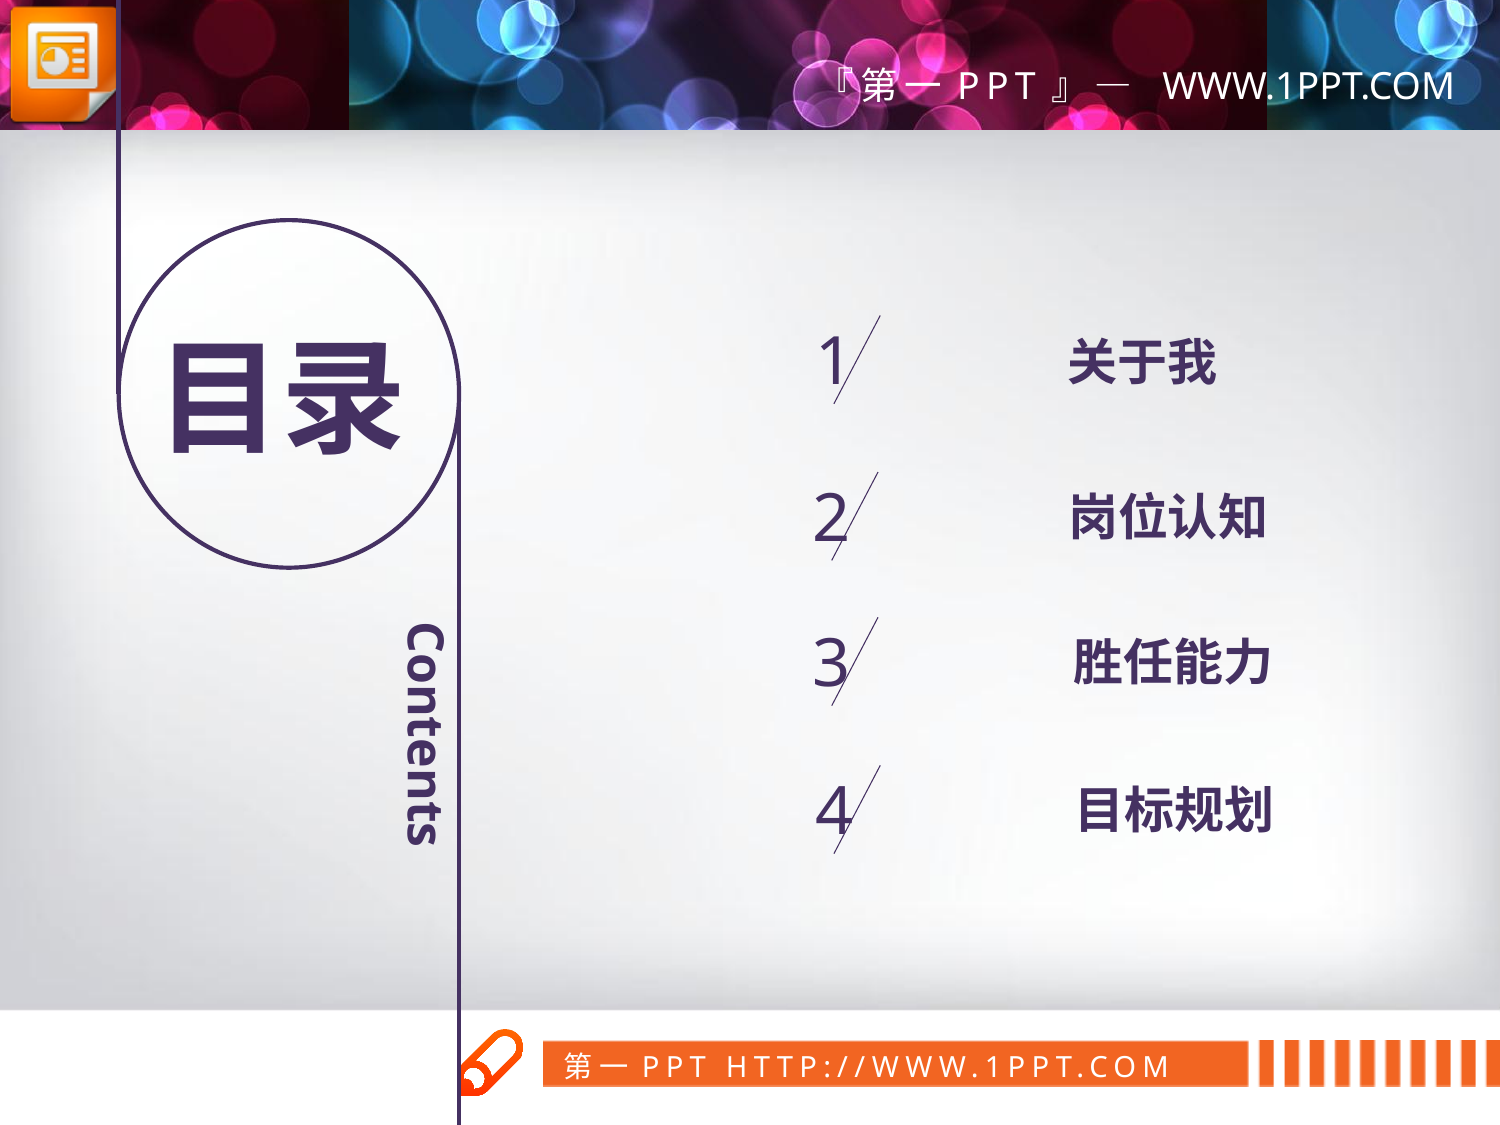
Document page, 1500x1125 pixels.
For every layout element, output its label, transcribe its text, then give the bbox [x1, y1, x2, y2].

text_box 4 [800, 760, 1143, 856]
text_box 3 [798, 612, 1141, 708]
text_box 关于我 [1052, 322, 1405, 398]
picture [121, 0, 1500, 1012]
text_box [831, 471, 879, 561]
text_box 岗位认知 [1053, 477, 1497, 553]
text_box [833, 315, 881, 404]
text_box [831, 617, 879, 706]
text_box 1 [800, 310, 1143, 406]
text_box 2 [798, 467, 1141, 562]
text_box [833, 765, 881, 854]
text_box 胜任能力 [1024, 622, 1500, 698]
text_box 目标规划 [1025, 770, 1500, 846]
text_box 目录 [439, 310, 484, 476]
picture [543, 1040, 1500, 1087]
text_box Contents [390, 606, 454, 1050]
picture [0, 0, 457, 1012]
text_box [118, 220, 460, 568]
